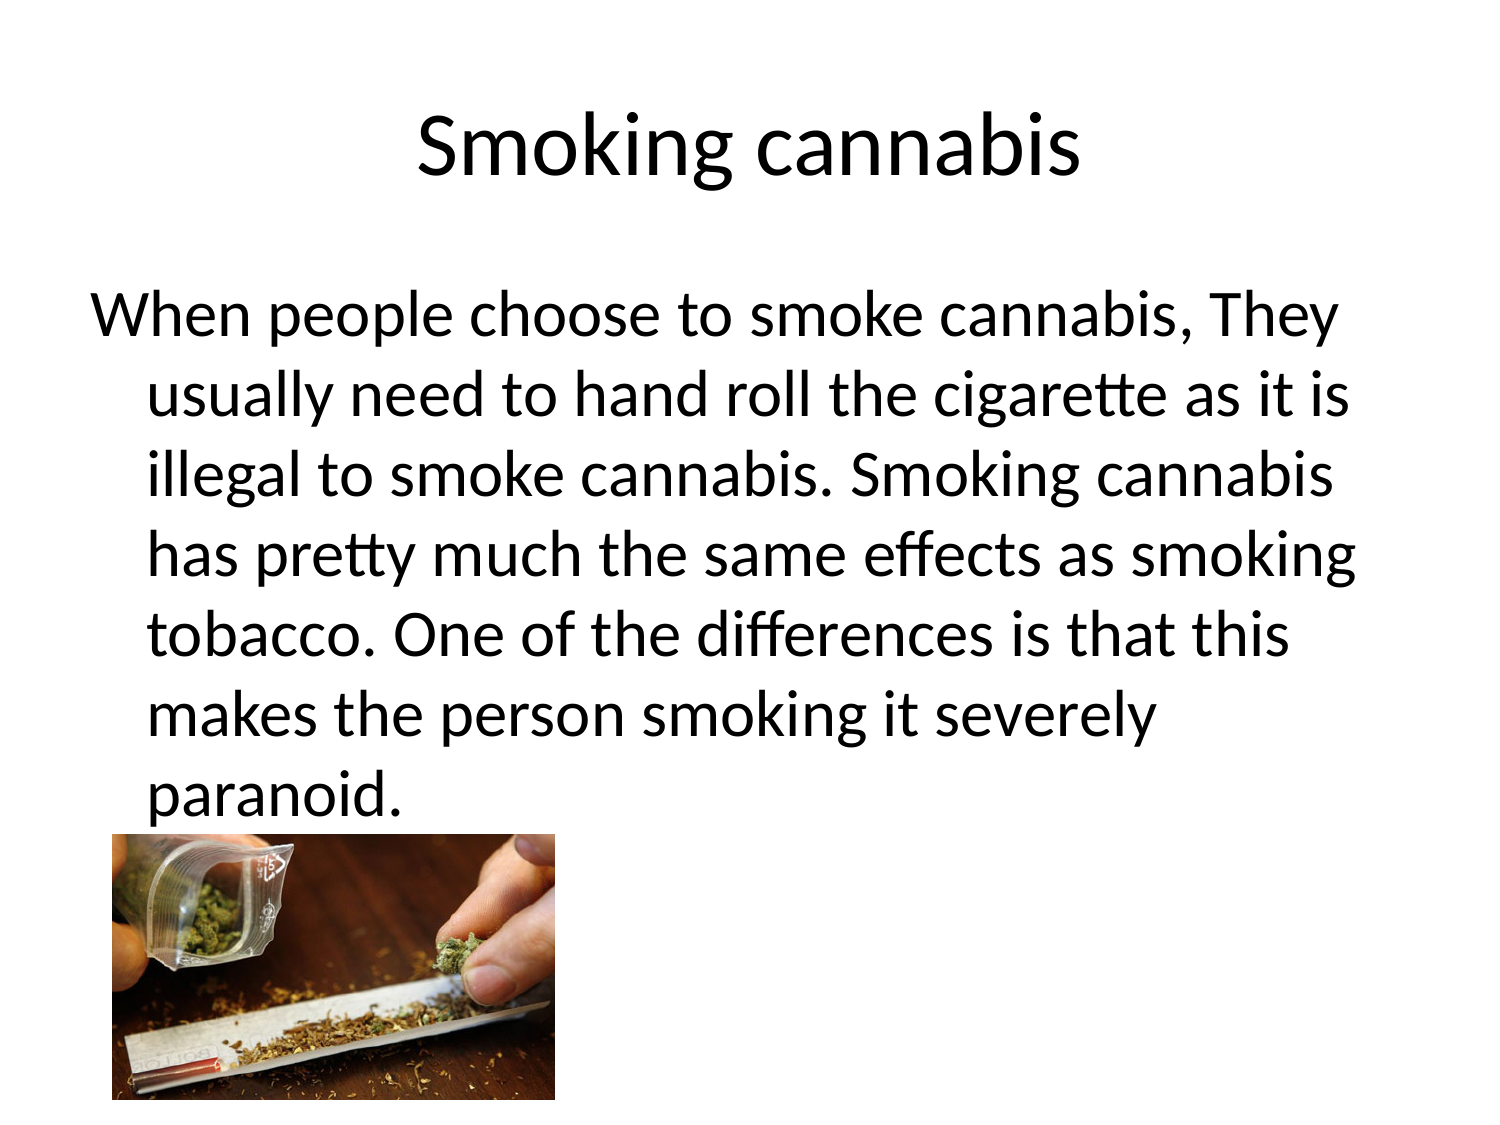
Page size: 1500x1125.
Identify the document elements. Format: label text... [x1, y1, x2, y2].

list When people choose to smoke cannabis, They usually need to hand roll the cigarette as it is illegal to smoke cannabis. Smoking cannabis has pretty much the same effects as smoking tobacco. One of the differences is that this makes the person smoking it severely paranoid. [75, 262, 1425, 1005]
title Smoking cannabis [75, 45, 1425, 233]
picture [111, 833, 556, 1101]
